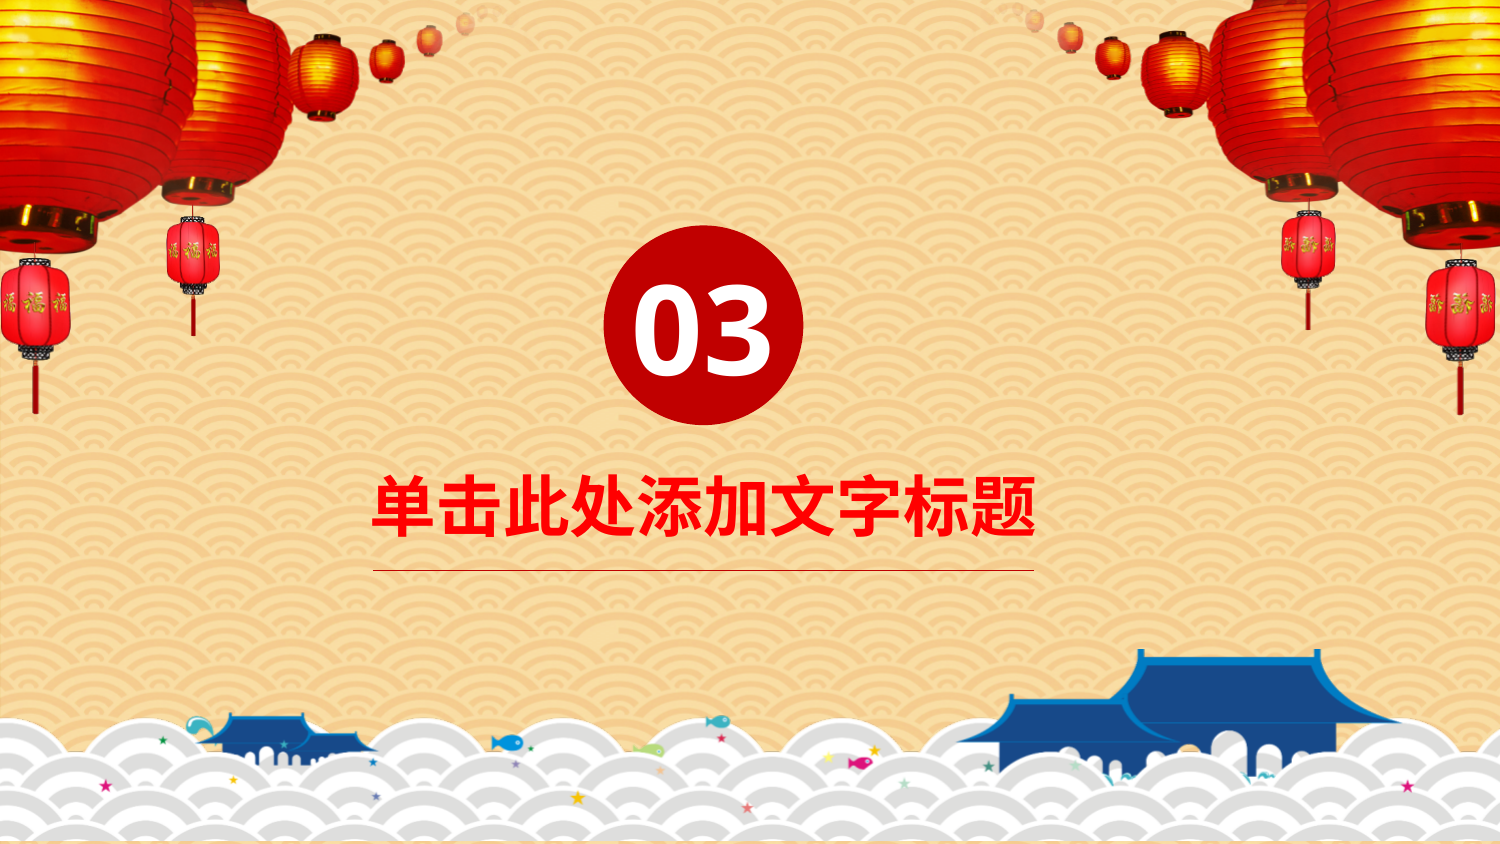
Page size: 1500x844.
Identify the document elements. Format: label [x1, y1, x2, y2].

text_box [0, 0, 1500, 844]
